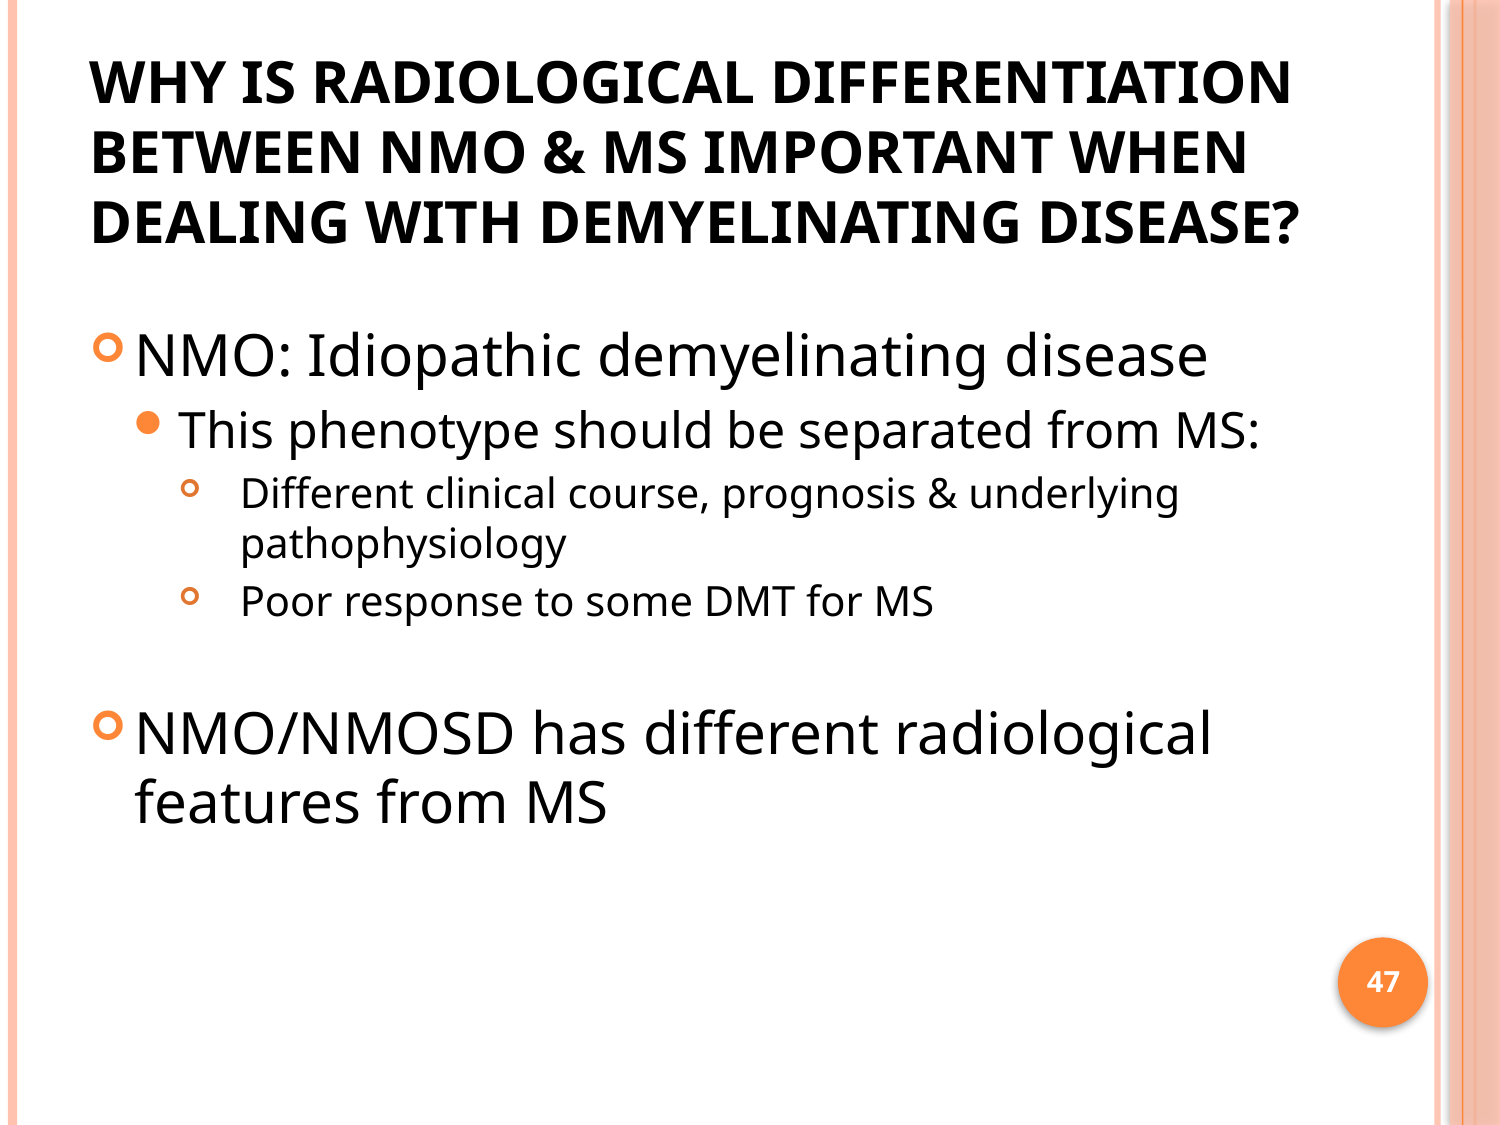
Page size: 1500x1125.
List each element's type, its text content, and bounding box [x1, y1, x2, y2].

title Why is radiological differentiation between NMO & MS important when dealing with Demyelinating Disease? [75, 45, 1400, 263]
slide_number 47 [1333, 940, 1434, 1027]
list NMO: Idiopathic demyelinating disease This phenotype should be separated from MS: Different clinical course, prognosis & underlying pathophysiology Poor response to some DMT for MS NMO/NMOSD has different radiological features from MS [75, 310, 1381, 1062]
